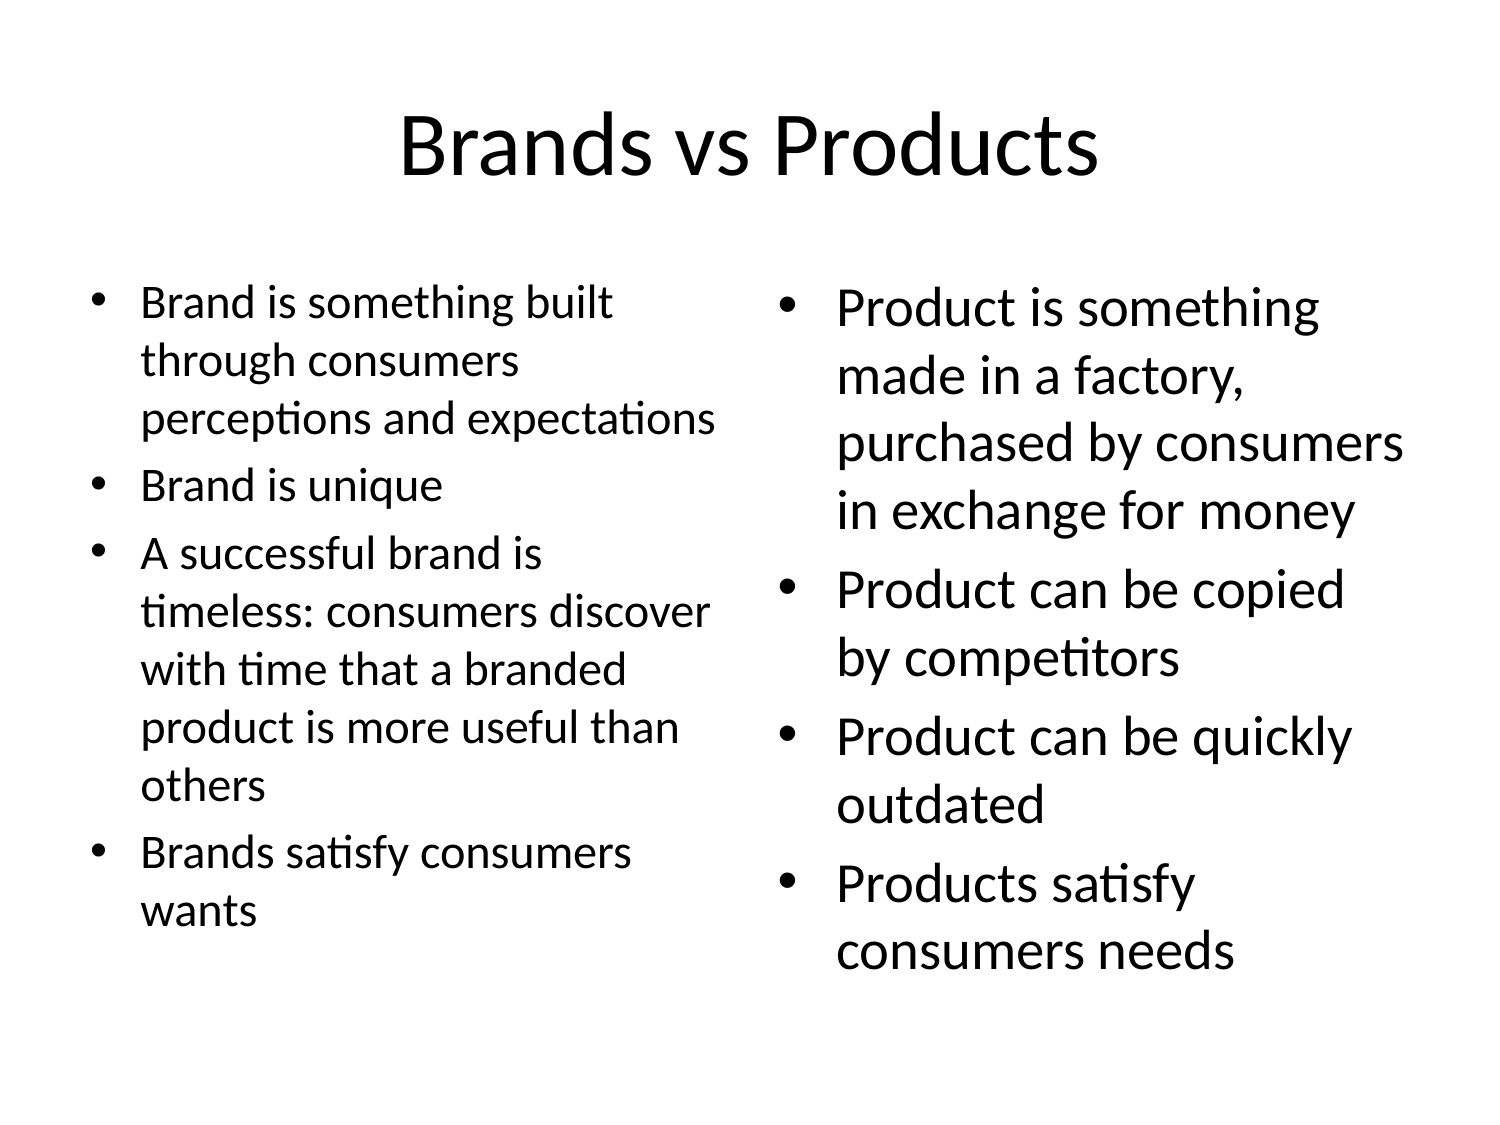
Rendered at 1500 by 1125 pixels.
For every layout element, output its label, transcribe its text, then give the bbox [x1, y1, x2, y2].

title Brands vs Products [75, 45, 1425, 233]
list Brand is something built through consumers perceptions and expectations Brand is unique A successful brand is timeless: consumers discover with time that a branded product is more useful than others Brands satisfy consumers wants [75, 262, 738, 1005]
list Product is something made in a factory, purchased by consumers in exchange for money Product can be copied by competitors Product can be quickly outdated Products satisfy consumers needs [762, 262, 1425, 1005]
